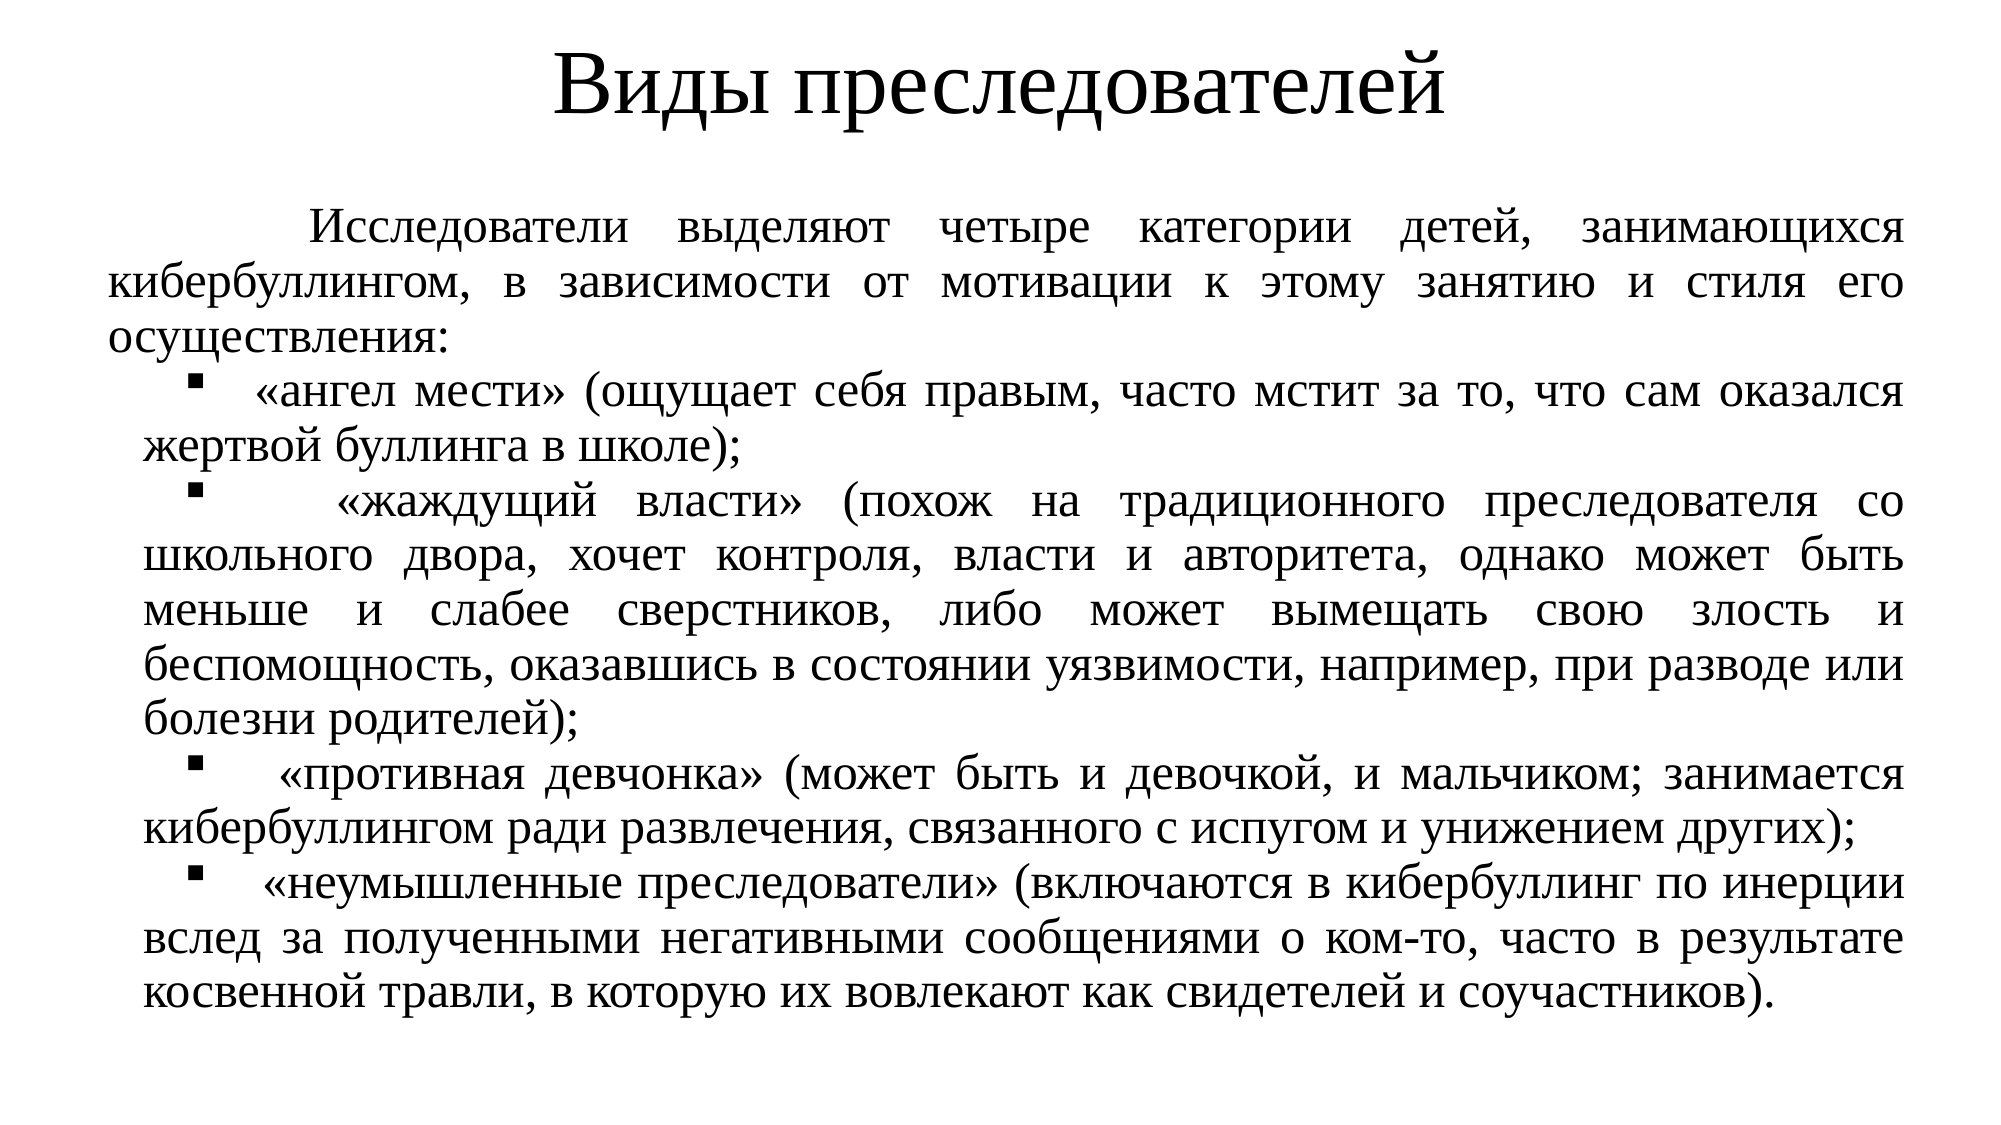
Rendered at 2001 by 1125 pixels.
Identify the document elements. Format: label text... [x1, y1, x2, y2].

list Исследователи выделяют четыре категории детей, занимающихся кибербуллингом, в зависимости от мотивации к этому занятию и стиля его осуществления: «ангел мести» (ощущает себя правым, часто мстит за то, что сам оказался жертвой буллинга в школе); «жаждущий власти» (похож на традиционного преследователя со школьного двора, хочет контроля, власти и авторитета, однако может быть меньше и слабее сверстников, либо может вымещать свою злость и беспомощность, оказавшись в состоянии уязвимости, например, при разводе или болезни родителей); «противная девчонка» (может быть и девочкой, и мальчиком; занимается кибербуллингом ради развлечения, связанного с испугом и унижением других); «неумышленные преследователи» (включаются в кибербуллинг по инерции вслед за полученными негативными сообщениями о ком-то, часто в результате косвенной травли, в которую их вовлекают как свидетелей и соучастников). [92, 191, 1922, 1105]
title Виды преследователей [137, 21, 1863, 146]
